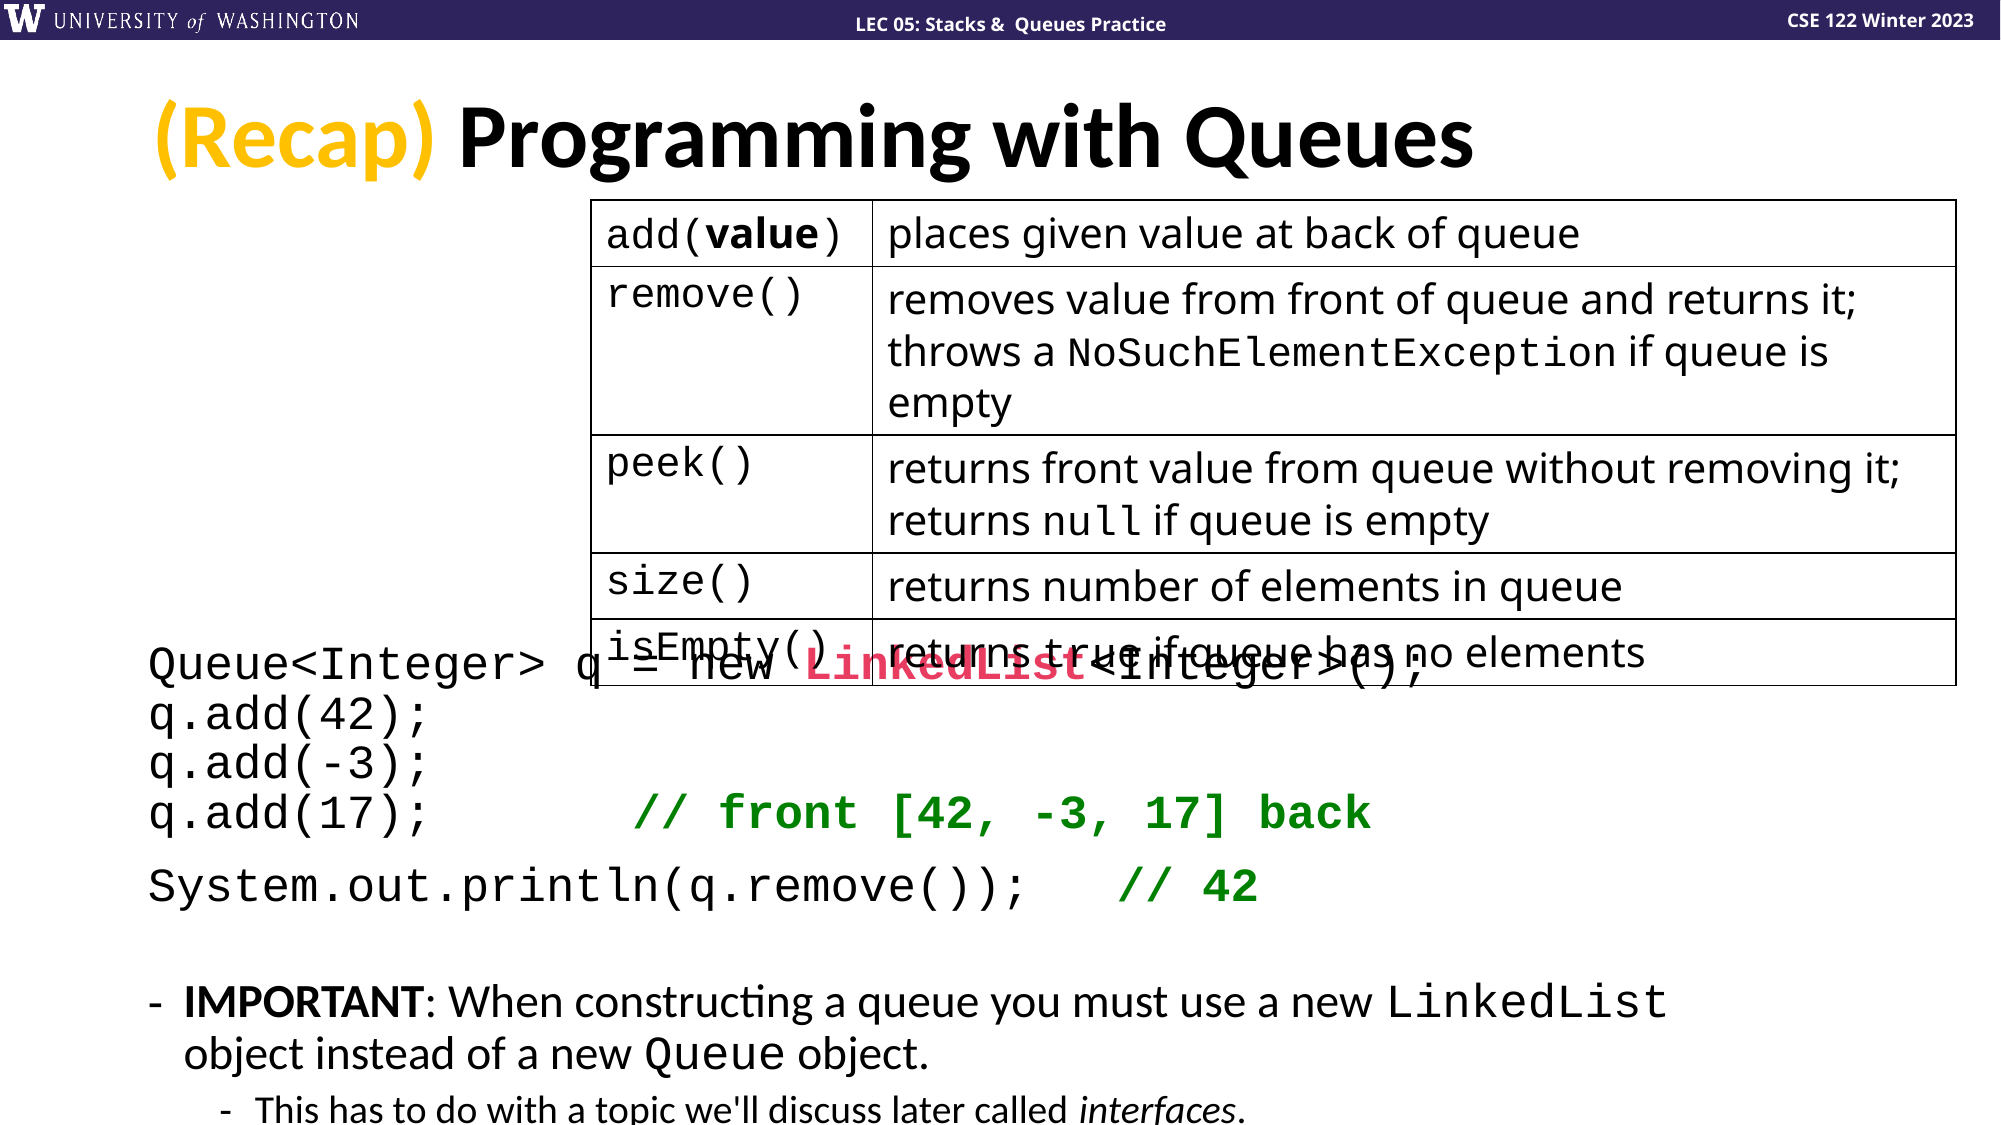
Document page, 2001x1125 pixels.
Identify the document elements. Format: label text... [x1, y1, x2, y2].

picture [4, 4, 358, 33]
table_cell returns front value from queue without removing it; returns null if queue is empty [873, 436, 1955, 552]
table_cell returns number of elements in queue [873, 554, 1955, 618]
table_cell remove() [592, 267, 872, 434]
table_cell size() [592, 554, 872, 618]
table_cell returns true if queue has no elements [873, 620, 1955, 685]
table_cell isEmpty() [592, 620, 872, 685]
table_header places given value at back of queue [873, 201, 1955, 266]
list Queue<Integer> q = new LinkedList<Integer>(); q.add(42); q.add(-3); q.add(17); // front [42, -3, 17] back System.out.println(q.remove()); // 42 IMPORTANT: When constructing a queue you must use a new LinkedList object instead of a new Queue object. This has to do with a topic we'll discuss later called interfaces. [61, 640, 1787, 1125]
table_cell removes value from front of queue and returns it; throws a NoSuchElementException if queue is empty [873, 267, 1955, 434]
table_header add(value) [592, 201, 872, 266]
title (Recap) Programming with Queues [137, 74, 1863, 200]
table_cell peek() [592, 436, 872, 552]
